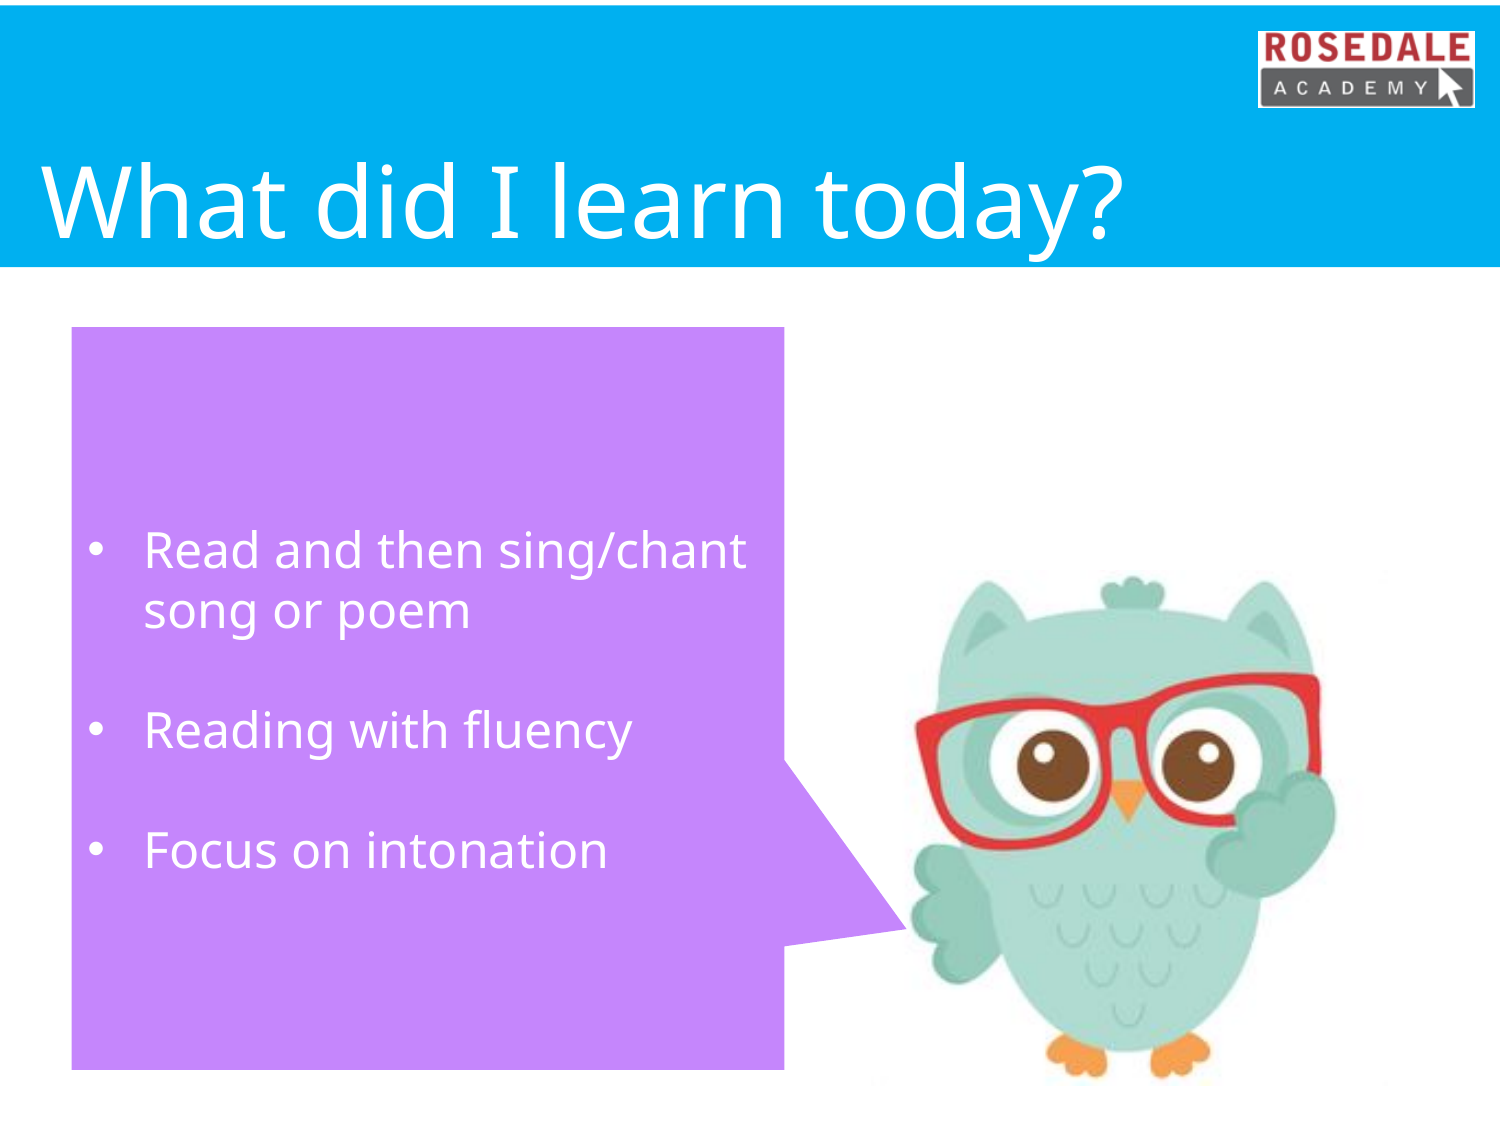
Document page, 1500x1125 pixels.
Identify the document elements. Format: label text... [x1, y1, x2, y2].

text_box What did I learn today? [25, 130, 1388, 266]
text_box Read and then sing/chant song or poem Reading with fluency Focus on intonation [71, 327, 871, 1070]
picture [1259, 32, 1474, 107]
text_box [0, 4, 1500, 268]
picture [871, 570, 1388, 1086]
